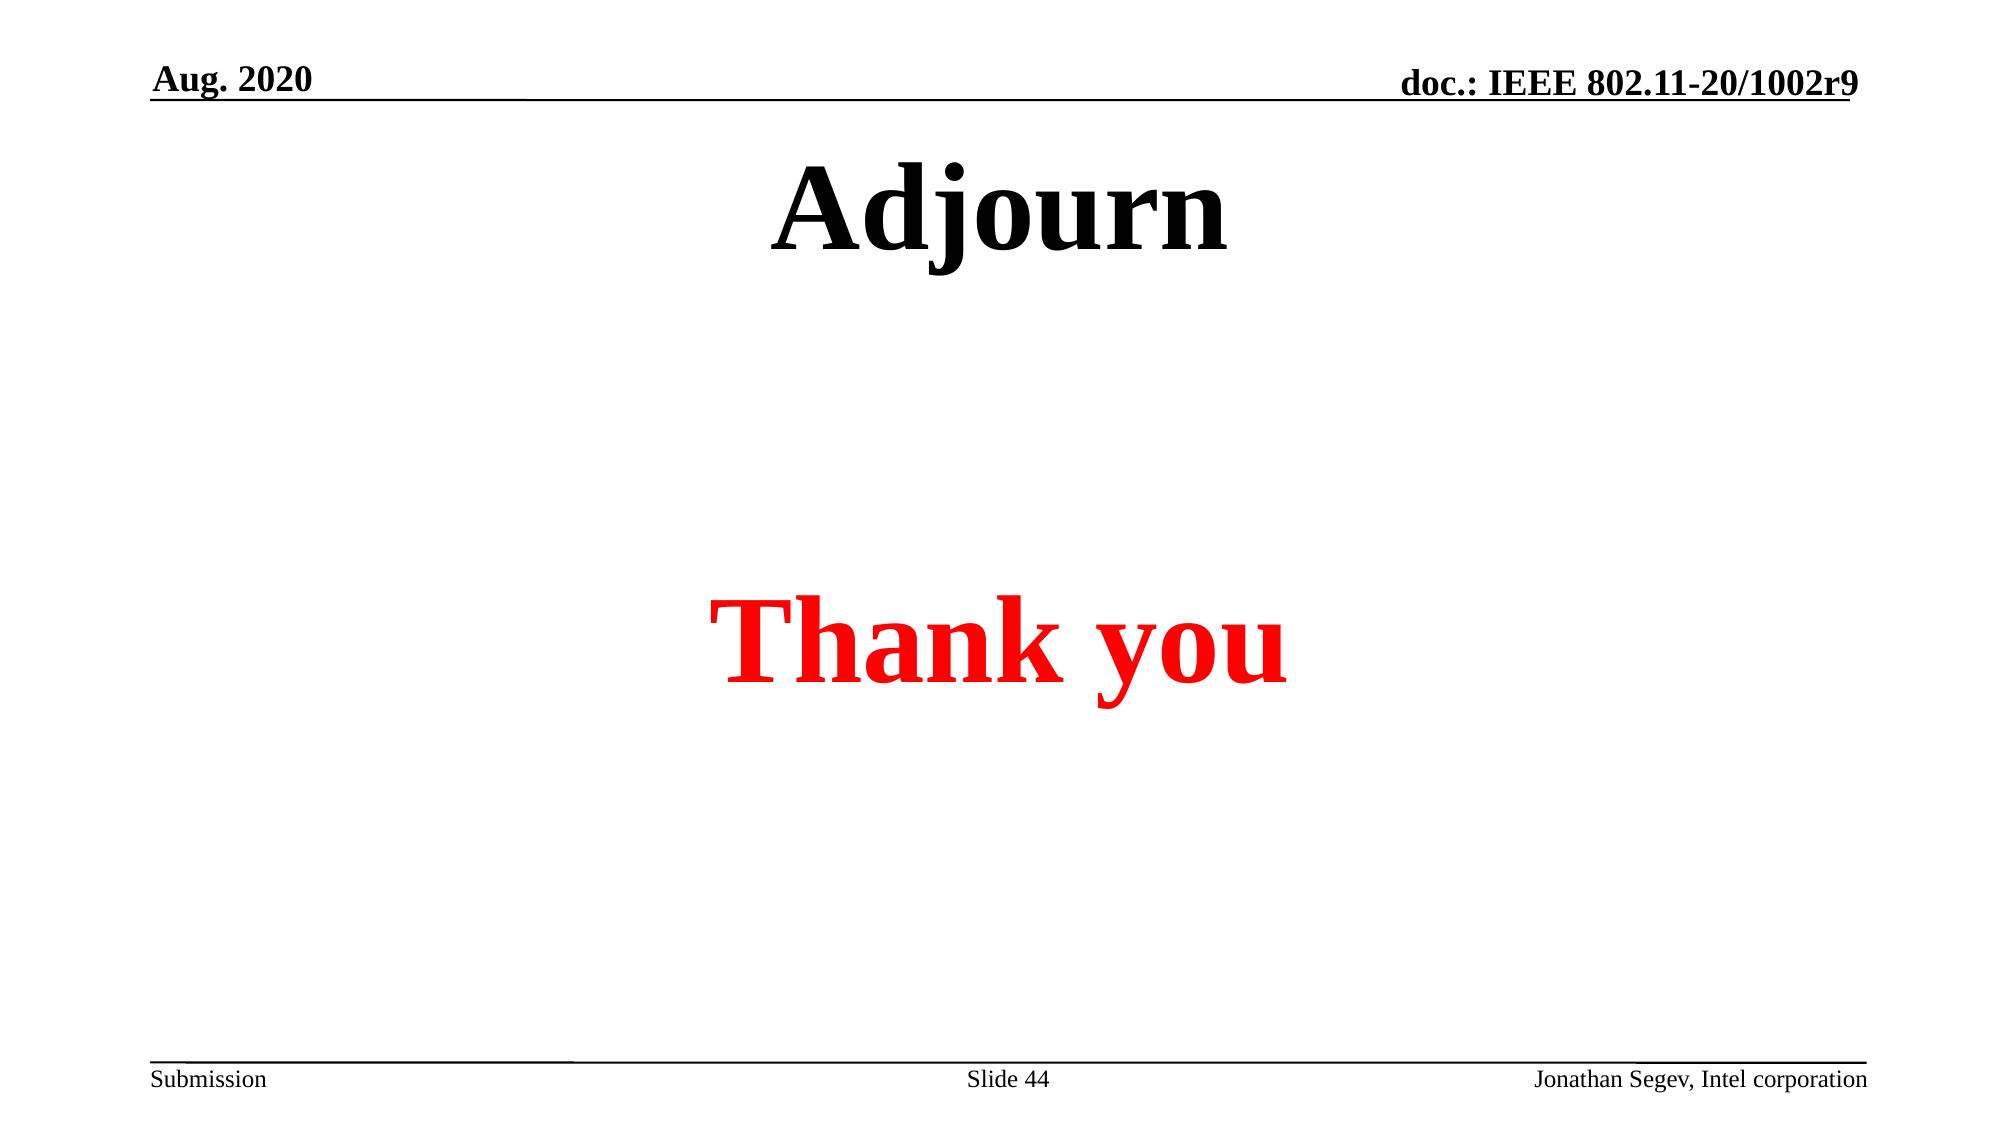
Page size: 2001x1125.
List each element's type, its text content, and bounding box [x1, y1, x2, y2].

footer Jonathan Segev, Intel corporation [1171, 1061, 1869, 1093]
list Thank you [149, 324, 1850, 1000]
slide_number Slide 44 [950, 1061, 1067, 1123]
title Adjourn [149, 112, 1850, 288]
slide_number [152, 54, 563, 100]
